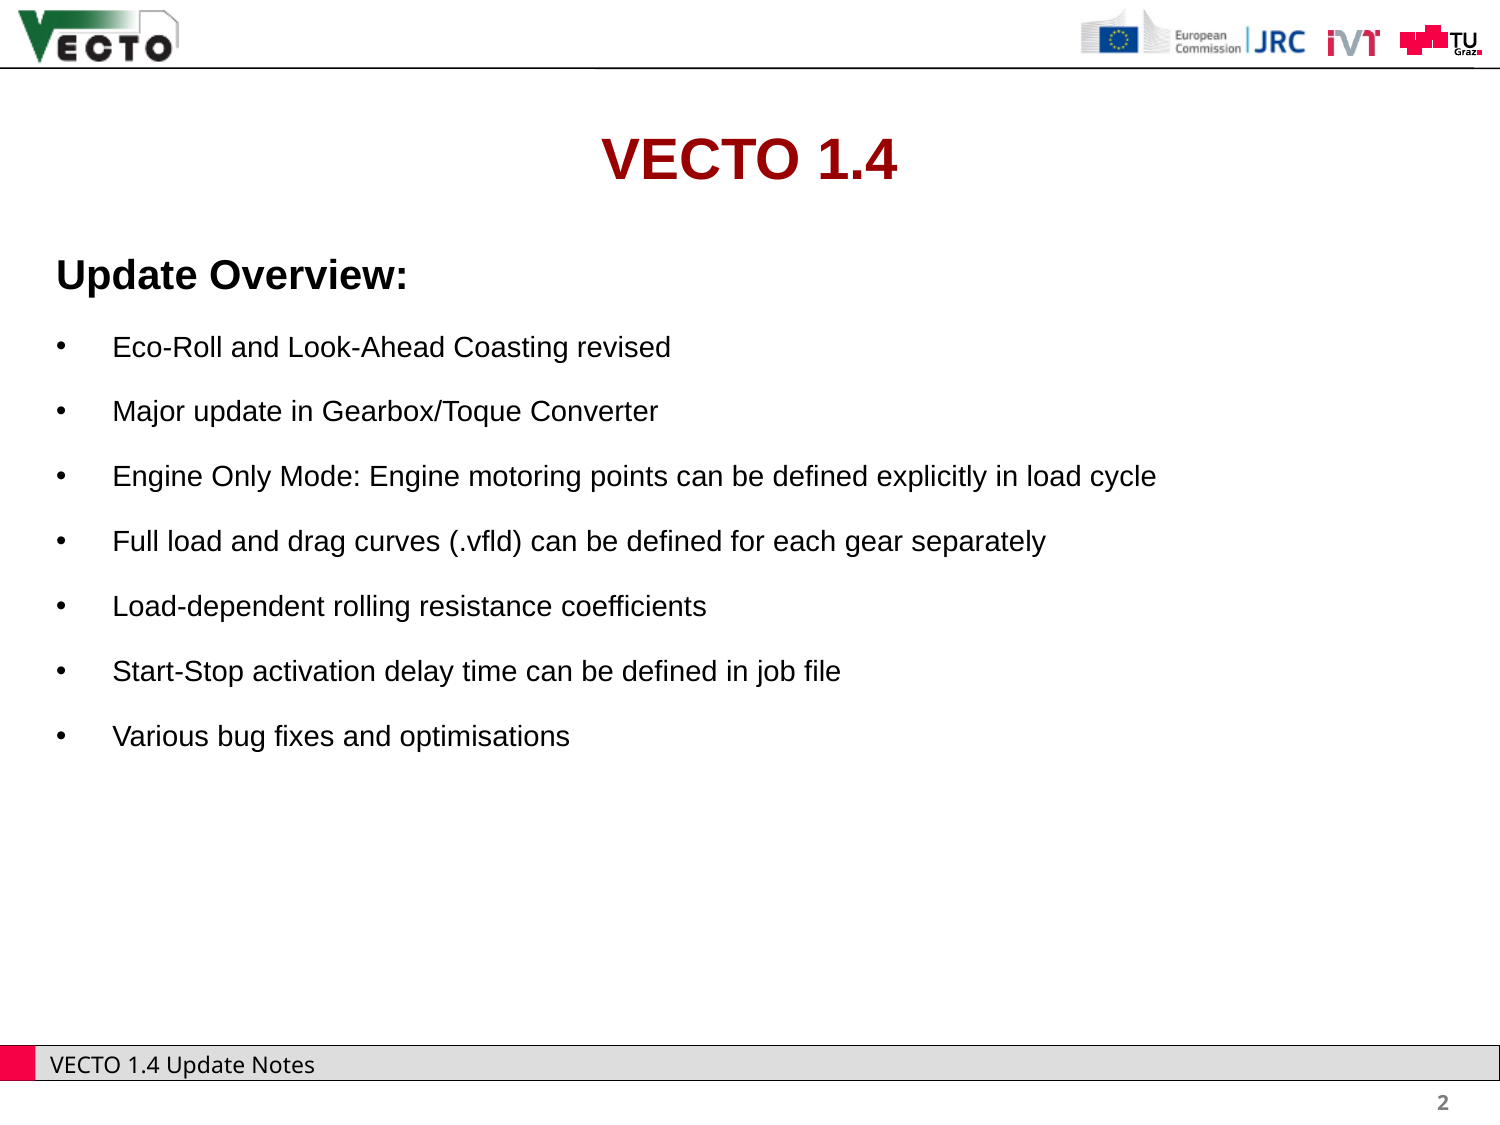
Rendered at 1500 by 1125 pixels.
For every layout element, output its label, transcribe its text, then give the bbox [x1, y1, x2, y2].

text_box VECTO 1.4 [0, 127, 1500, 185]
picture [17, 9, 179, 65]
picture [1080, 7, 1306, 54]
text_box Update Overview: Eco-Roll and Look-Ahead Coasting revised Major update in Gearbox/Toque Converter Engine Only Mode: Engine motoring points can be defined explicitly in load cycle Full load and drag curves (.vfld) can be defined for each gear separately Load-dependent rolling resistance coefficients Start-Stop activation delay time can be defined in job file Various bug fixes and optimisations [41, 215, 1436, 760]
picture [1328, 30, 1380, 56]
